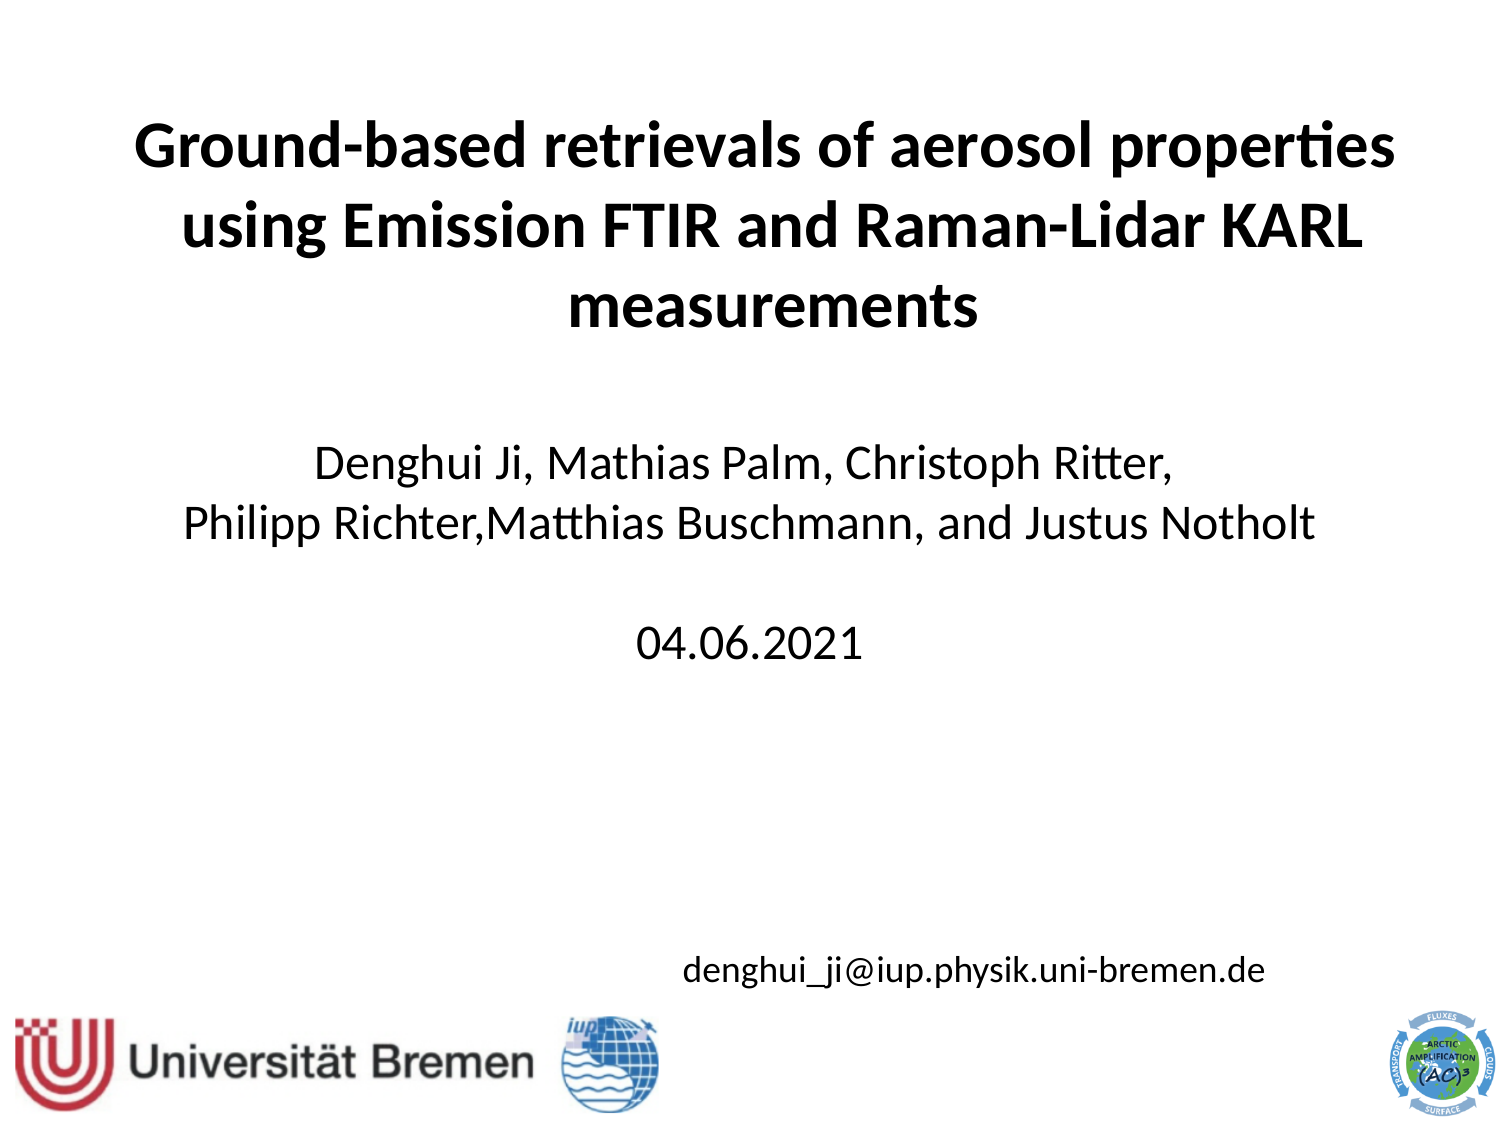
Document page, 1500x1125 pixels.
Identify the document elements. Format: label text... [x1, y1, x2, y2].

text_box denghui_ji@iup.physik.uni-bremen.de [667, 937, 1454, 998]
picture [1382, 1007, 1500, 1125]
text_box Ground-based retrievals of aerosol properties using Emission FTIR and Raman-Lidar KARL measurements [46, 93, 1500, 429]
text_box Denghui Ji, Mathias Palm, Christoph Ritter, Philipp Richter,Matthias Buschmann, and Justus Notholt 04.06.2021 [23, 421, 1477, 722]
picture [0, 1001, 680, 1125]
